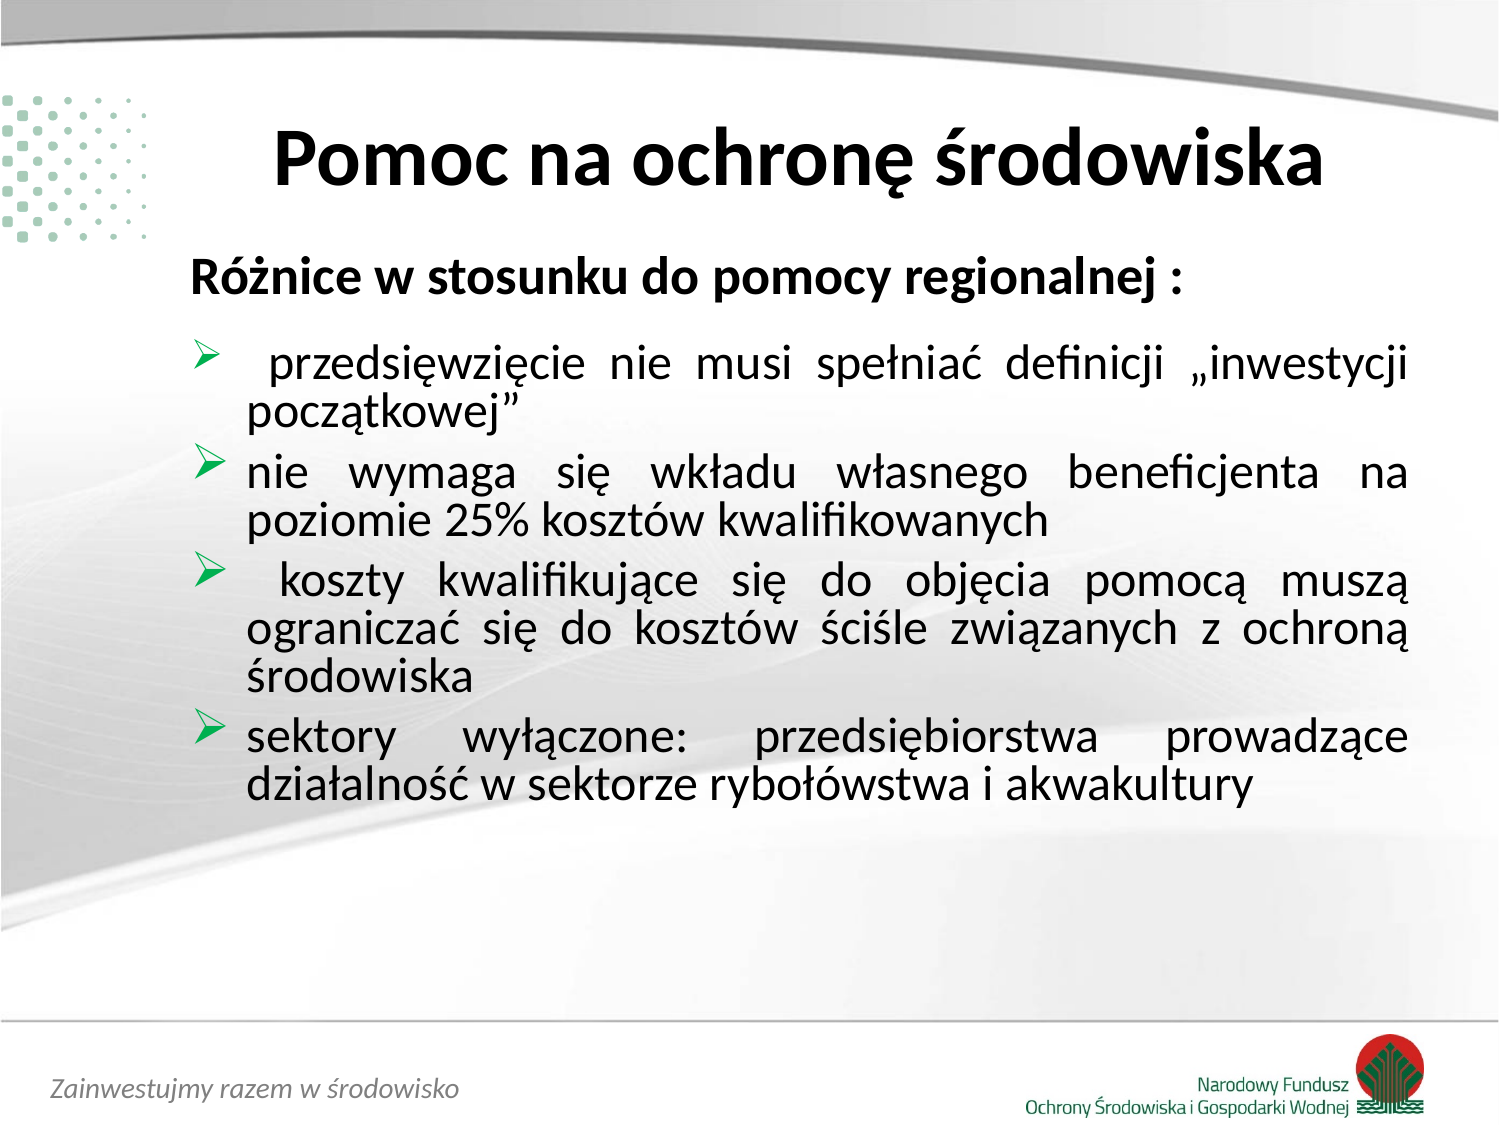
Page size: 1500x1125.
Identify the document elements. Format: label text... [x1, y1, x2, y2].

picture [1026, 1034, 1424, 1118]
text_box Różnice w stosunku do pomocy regionalnej : przedsięwzięcie nie musi spełniać definicji „inwestycji początkowej” nie wymaga się wkładu własnego beneficjenta na poziomie 25% kosztów kwalifikowanych koszty kwalifikujące się do objęcia pomocą muszą ograniczać się do kosztów ściśle związanych z ochroną środowiska sektory wyłączone: przedsiębiorstwa prowadzące działalność w sektorze rybołówstwa i akwakultury [175, 246, 1425, 988]
picture [0, 0, 1499, 1023]
text_box Pomoc na ochronę środowiska [175, 58, 1425, 246]
